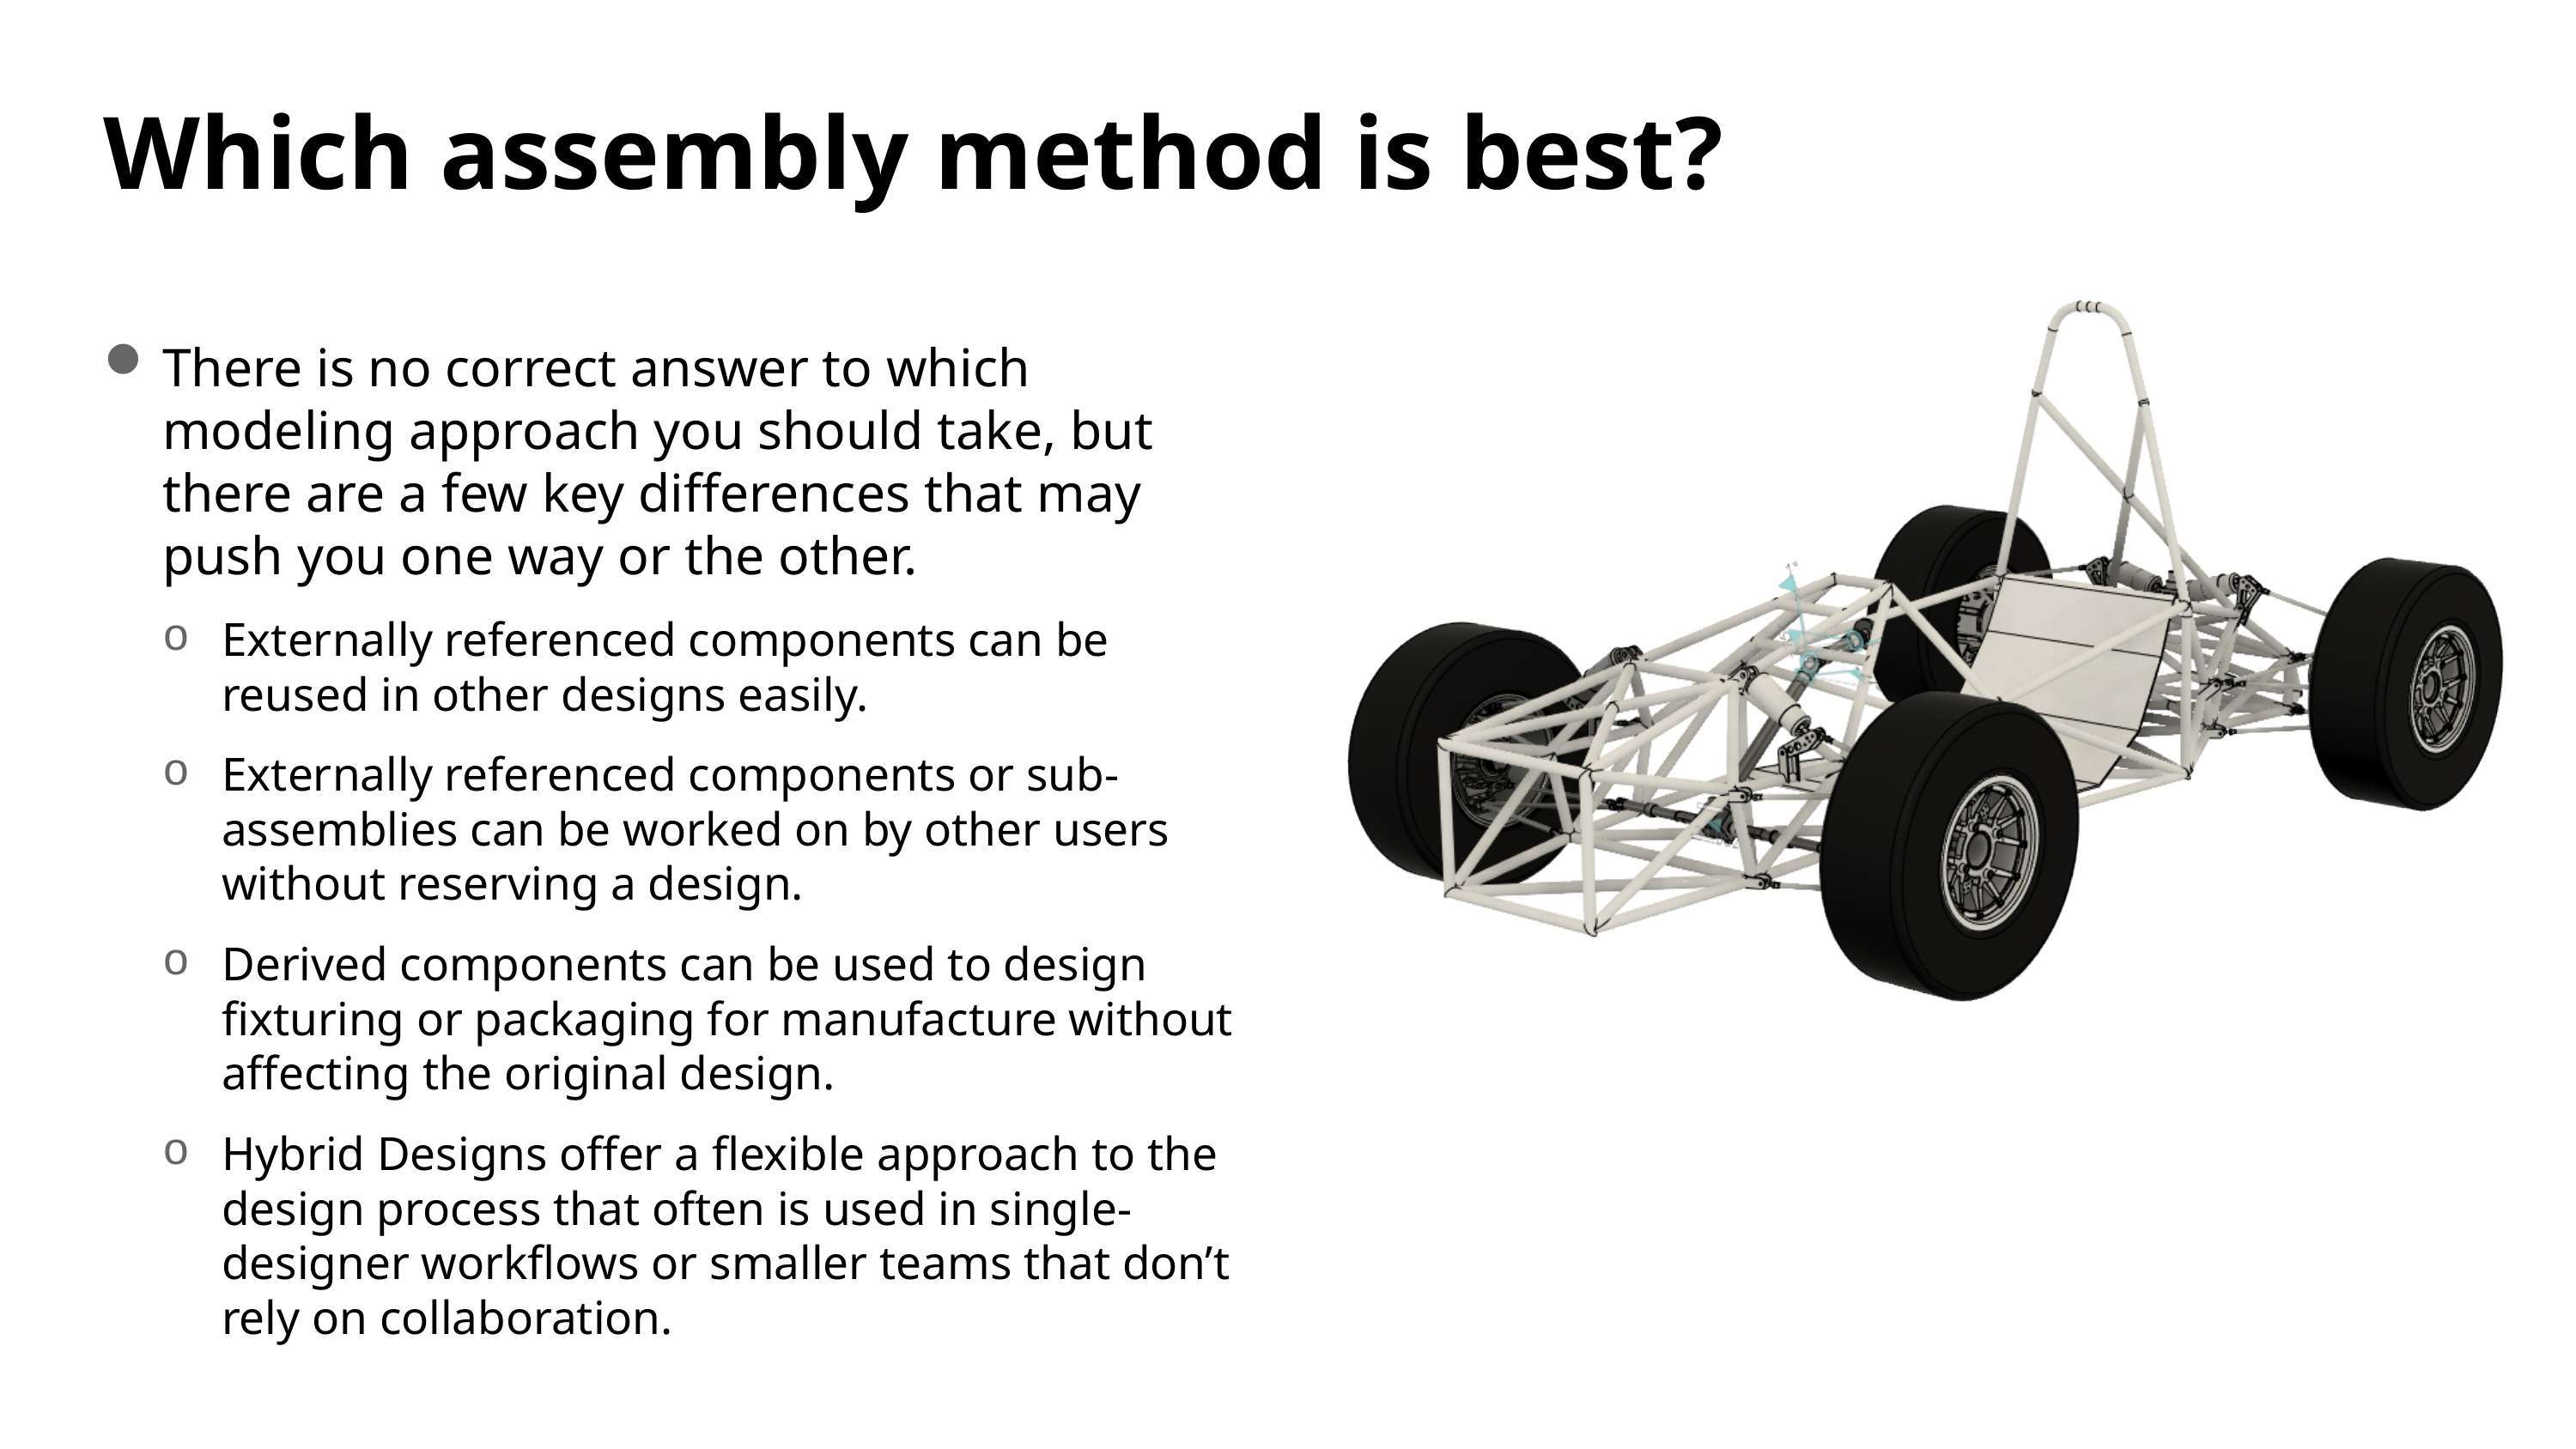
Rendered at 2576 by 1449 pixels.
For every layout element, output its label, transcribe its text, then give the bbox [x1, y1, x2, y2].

list There is no correct answer to which modeling approach you should take, but there are a few key differences that may push you one way or the other. Externally referenced components can be reused in other designs easily. Externally referenced components or sub-assemblies can be worked on by other users without reserving a design. Derived components can be used to design fixturing or packaging for manufacture without affecting the original design. Hybrid Designs offer a flexible approach to the design process that often is used in single-designer workflows or smaller teams that don’t rely on collaboration. [103, 335, 1251, 1346]
title Which assembly method is best? [103, 103, 2473, 213]
picture [1250, 255, 2527, 1045]
